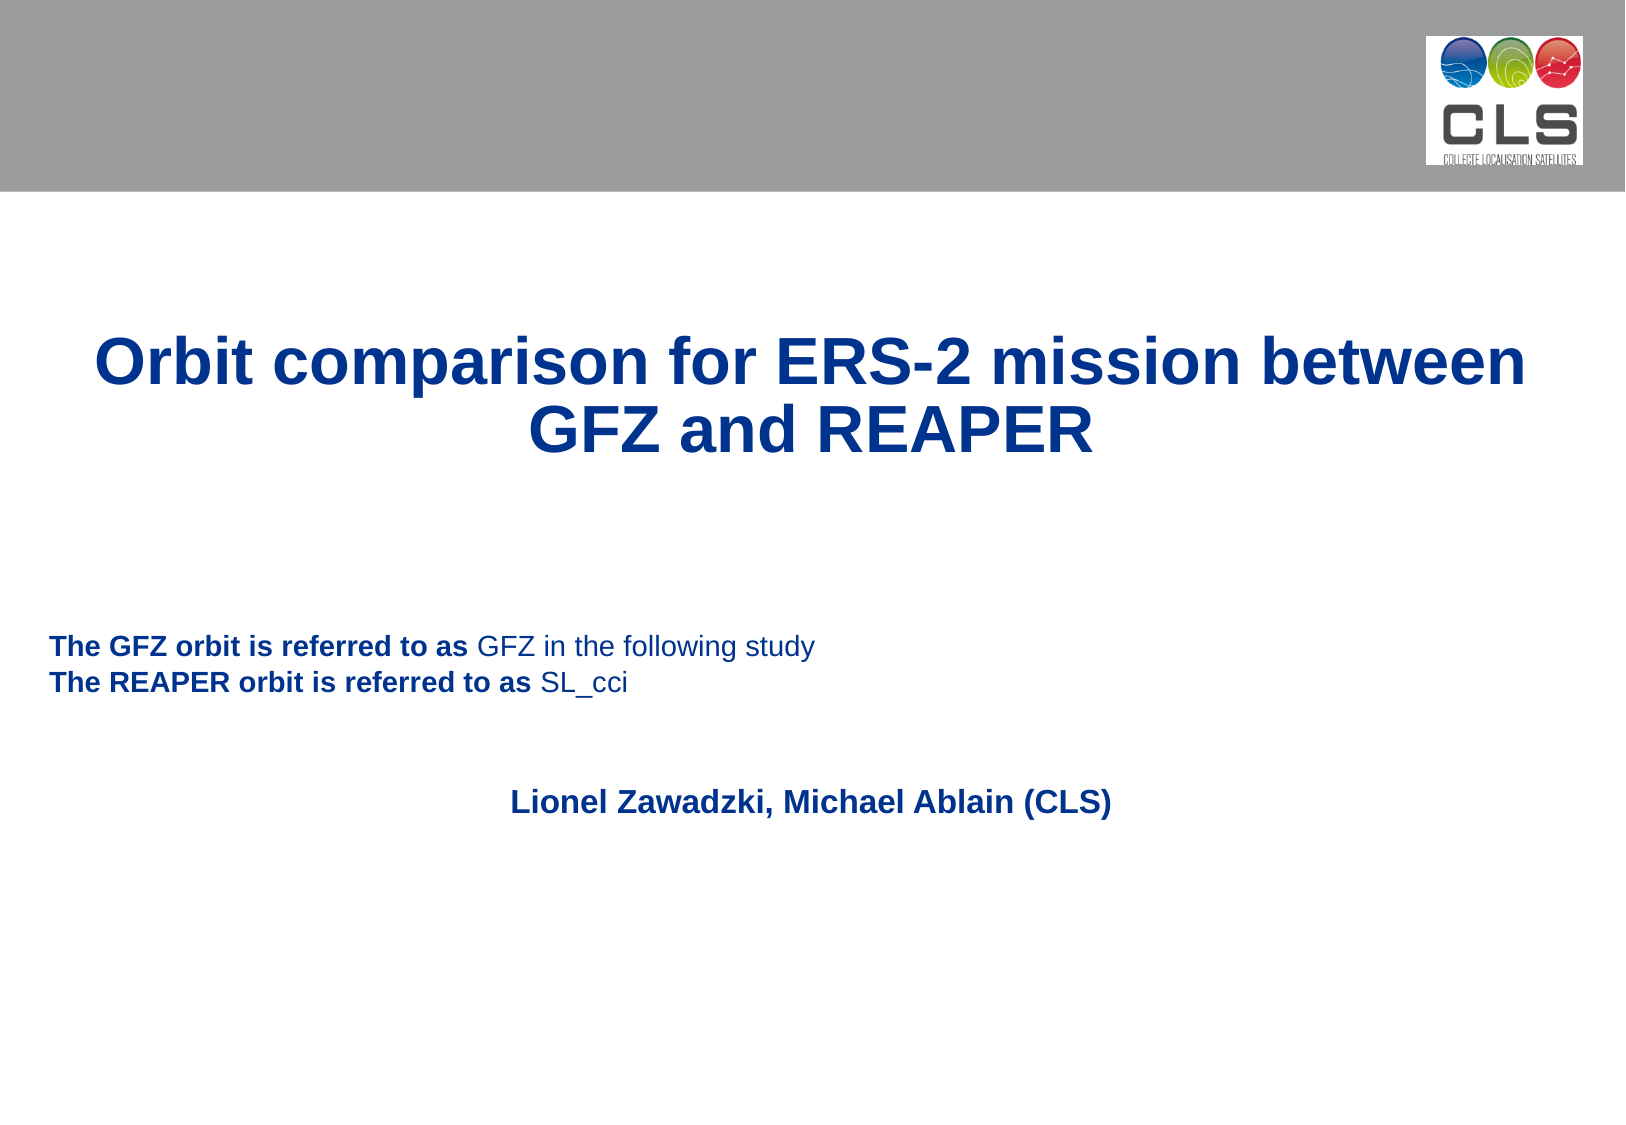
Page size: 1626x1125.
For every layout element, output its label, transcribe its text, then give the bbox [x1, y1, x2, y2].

picture [1426, 36, 1583, 165]
text_box Orbit comparison for ERS-2 mission between GFZ and REAPER The GFZ orbit is referred to as GFZ in the following study The REAPER orbit is referred to as SL_cci Lionel Zawadzki, Michael Ablain (CLS) [34, 322, 1589, 897]
